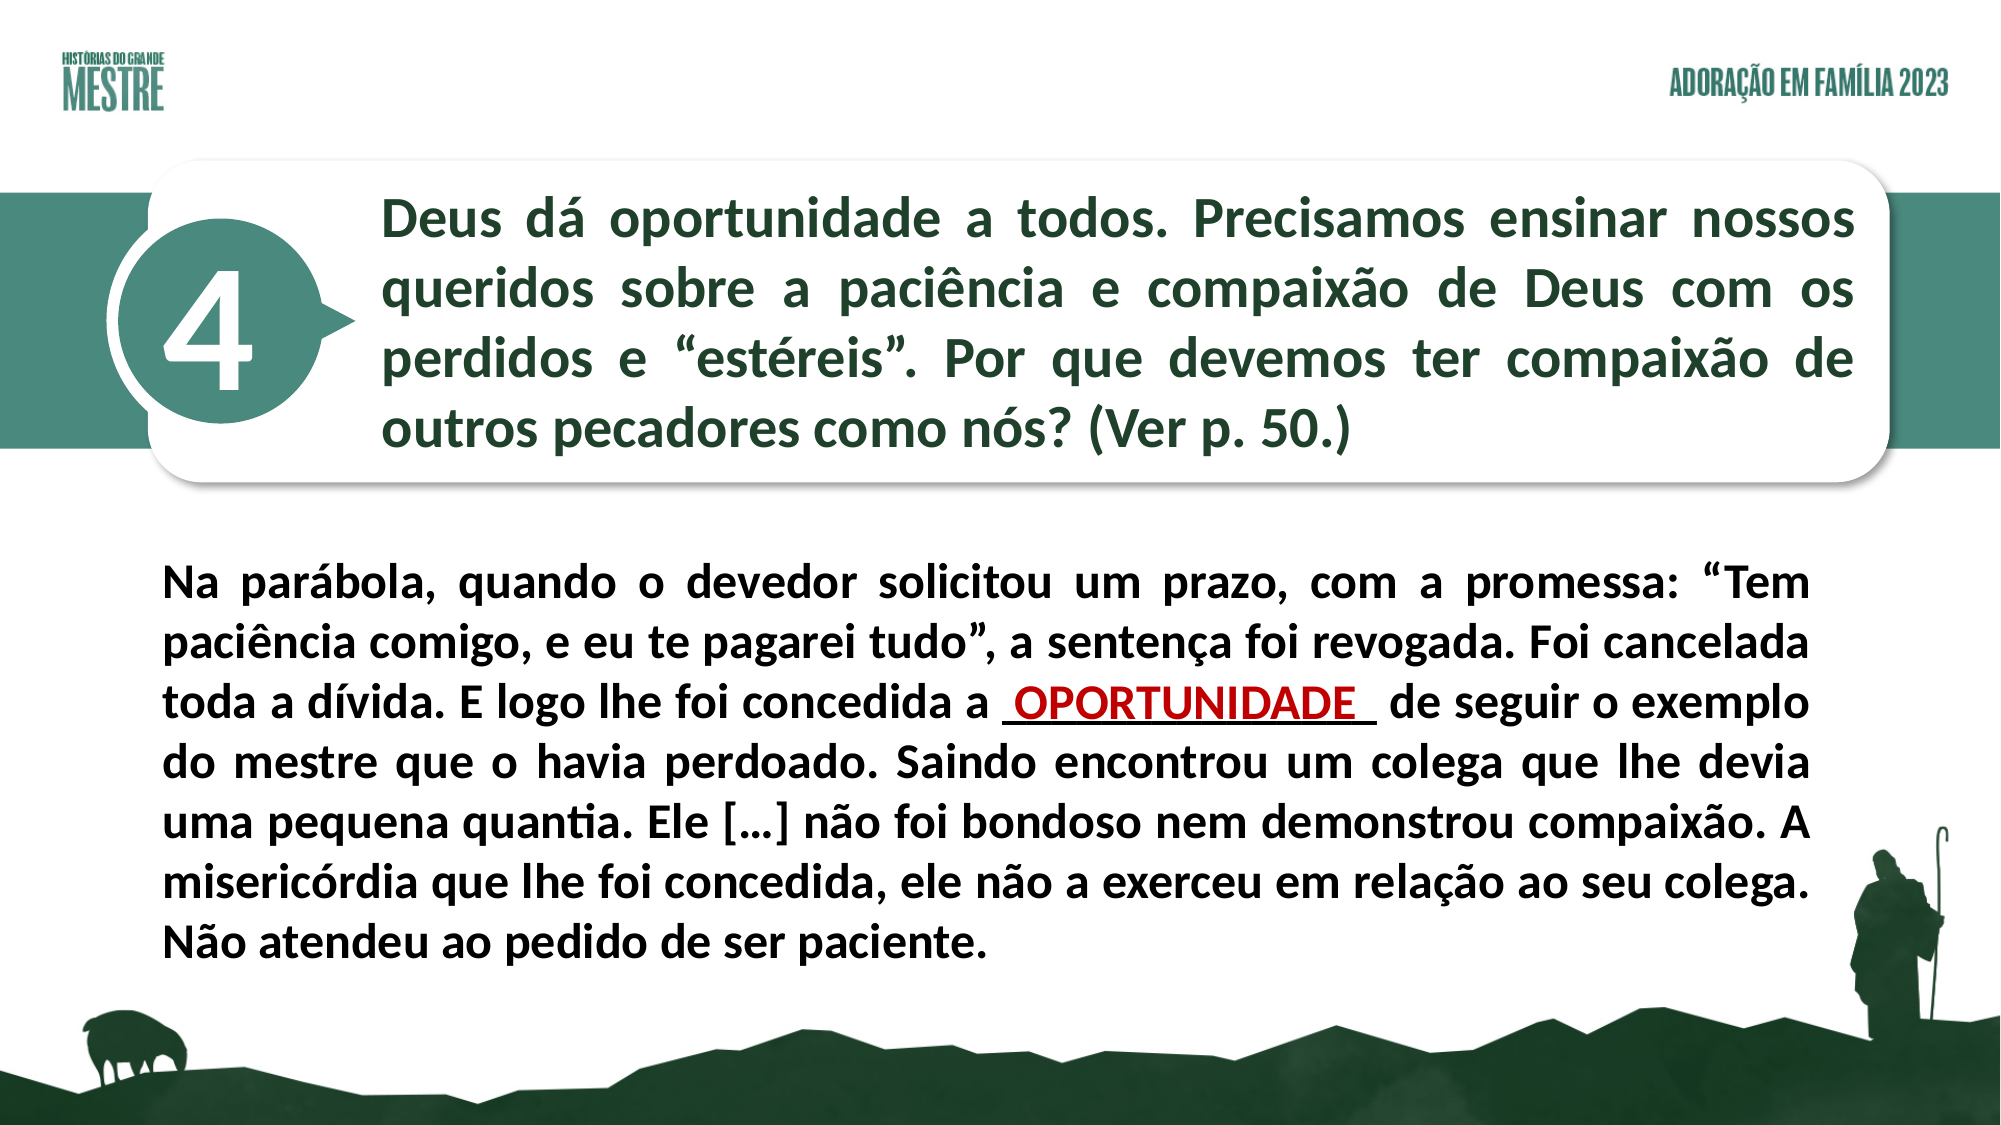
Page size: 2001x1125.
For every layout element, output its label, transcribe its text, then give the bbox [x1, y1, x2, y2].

picture [0, 0, 2001, 1125]
text_box OPORTUNIDADE [999, 661, 1382, 737]
text_box Na parábola, quando o devedor solicitou um prazo, com a promessa: “Tem paciência comigo, e eu te pagarei tudo”, a sentença foi revogada. Foi cancelada toda a dívida. E logo lhe foi concedida a _______________ de seguir o exemplo do mestre que o havia perdoado. Saindo encontrou um colega que lhe devia uma pequena quantia. Ele […] não foi bondoso nem demonstrou compaixão. A misericórdia que lhe foi concedida, ele não a exerceu em relação ao seu colega. Não atendeu ao pedido de ser paciente. [147, 541, 1828, 977]
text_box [0, 160, 2000, 483]
